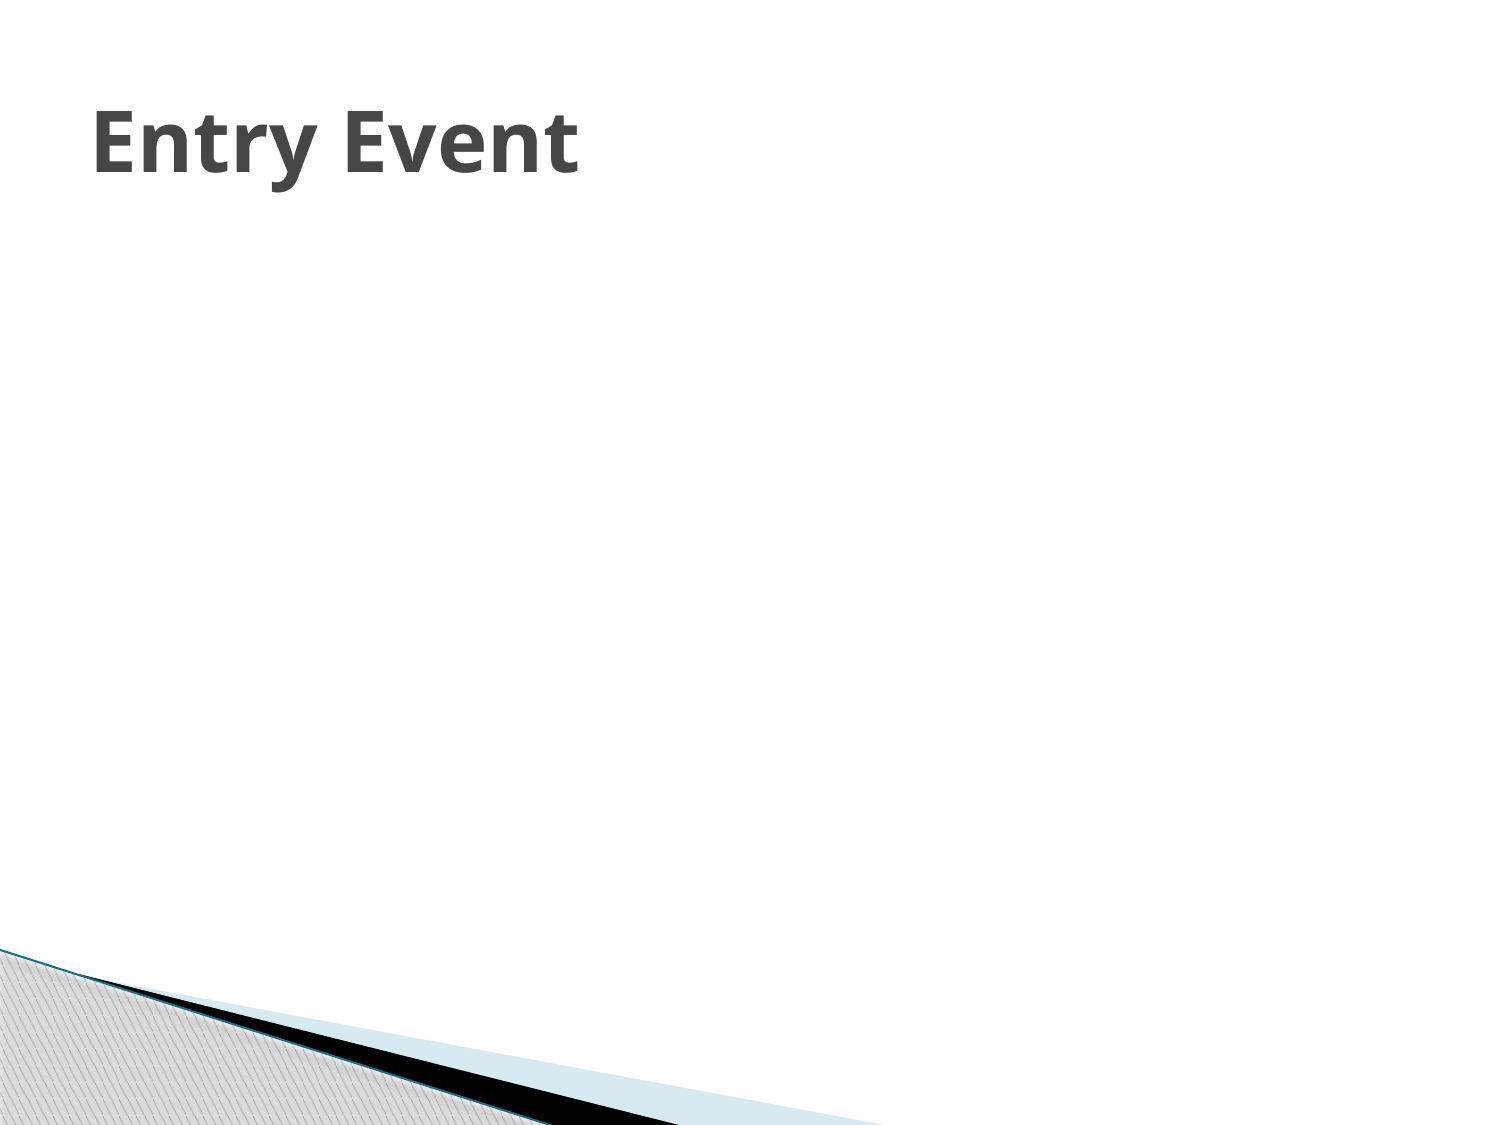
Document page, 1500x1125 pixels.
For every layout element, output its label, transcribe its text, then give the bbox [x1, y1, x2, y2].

title Entry Event [75, 45, 1425, 233]
